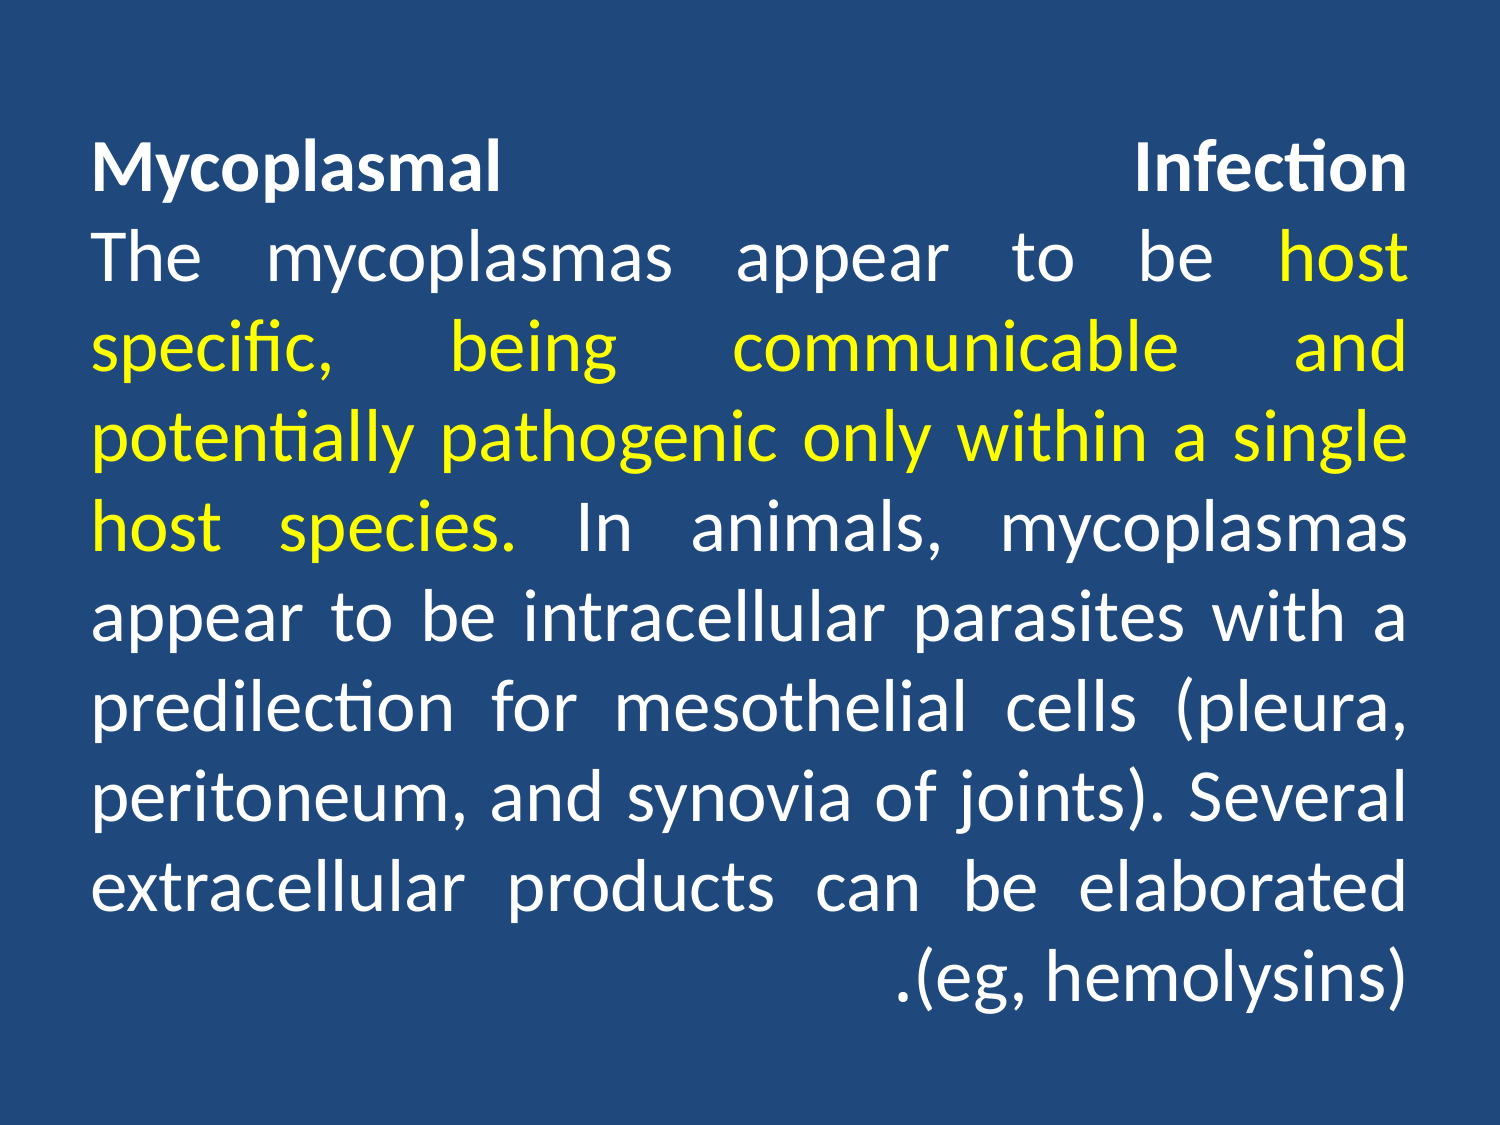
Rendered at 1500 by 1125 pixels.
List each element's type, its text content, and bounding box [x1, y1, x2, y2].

title Mycoplasmal Infection The mycoplasmas appear to be host specific, being communicable and potentially pathogenic only within a single host species. In animals, mycoplasmas appear to be intracellular parasites with a predilection for mesothelial cells (pleura, peritoneum, and synovia of joints). Several extracellular products can be elaborated (eg, hemolysins). [75, 45, 1425, 1088]
